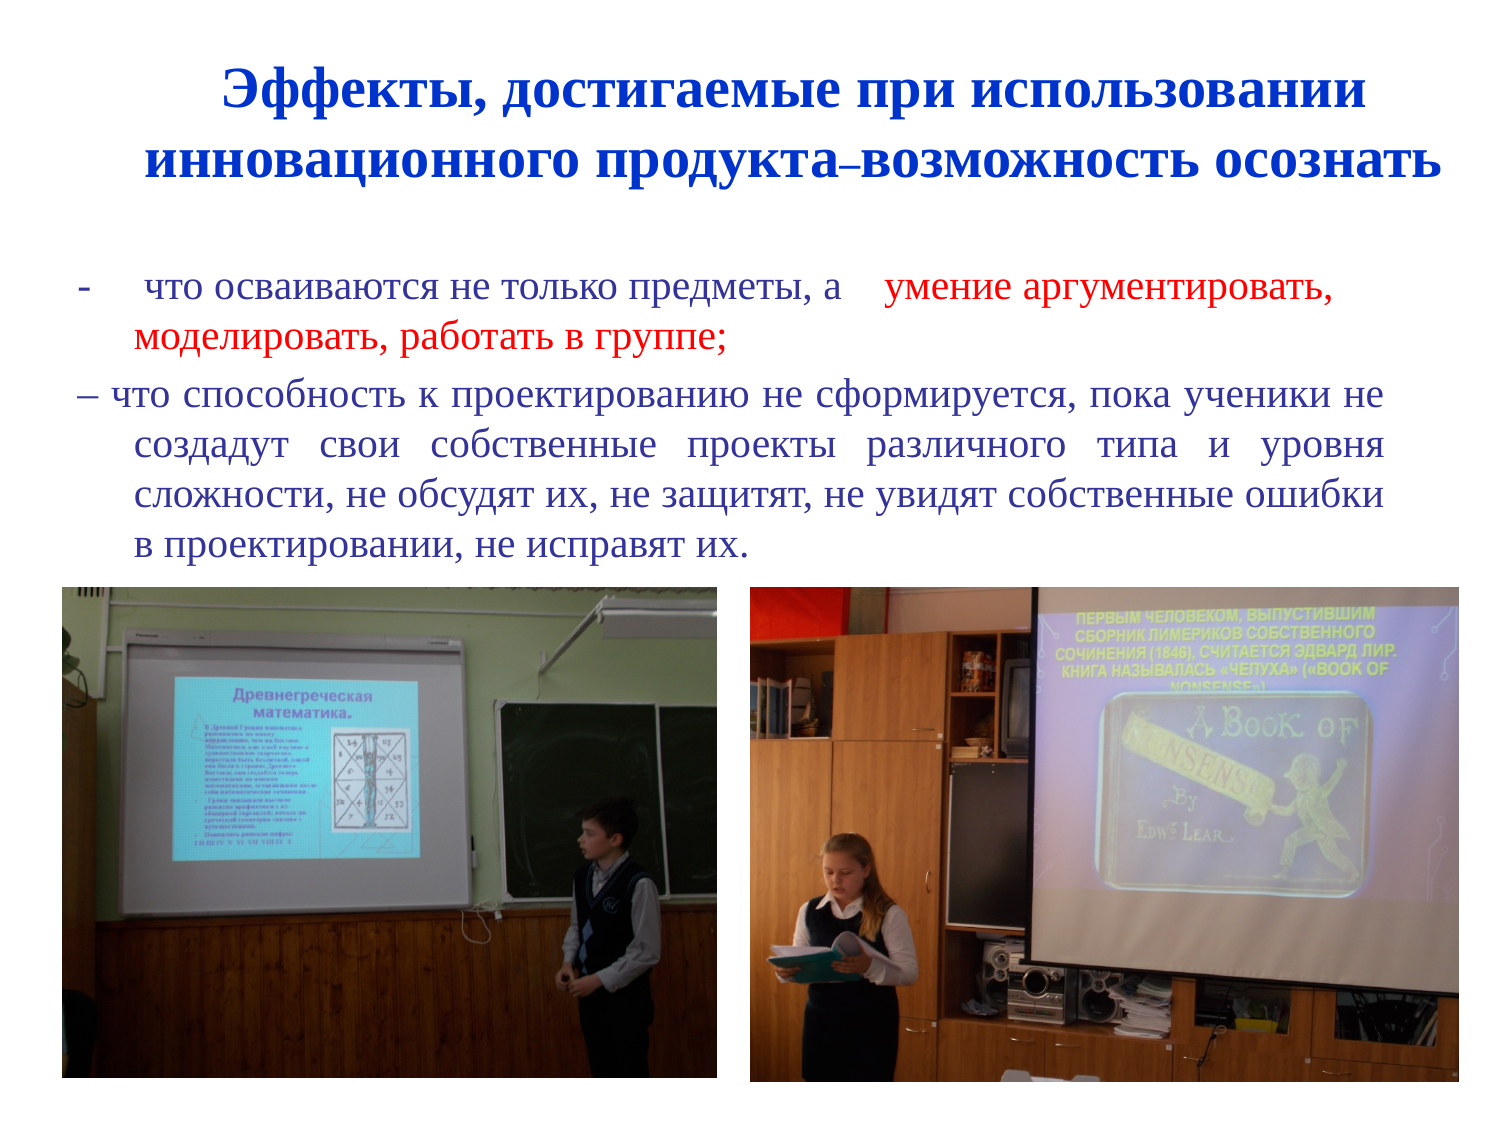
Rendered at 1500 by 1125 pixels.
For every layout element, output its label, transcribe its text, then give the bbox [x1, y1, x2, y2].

picture [62, 587, 717, 1079]
title Эффекты, достигаемые при использовании инновационного продукта–возможность осознать [37, 75, 1500, 213]
list - что осваиваются не только предметы, а умение аргументировать, моделировать, работать в группе; – что способность к проектированию не сформируется, пока ученики не создадут свои собственные проекты различного типа и уровня сложности, не обсудят их, не защитят, не увидят собственные ошибки в проектировании, не исправят их. [62, 249, 1400, 875]
picture [749, 587, 1459, 1082]
